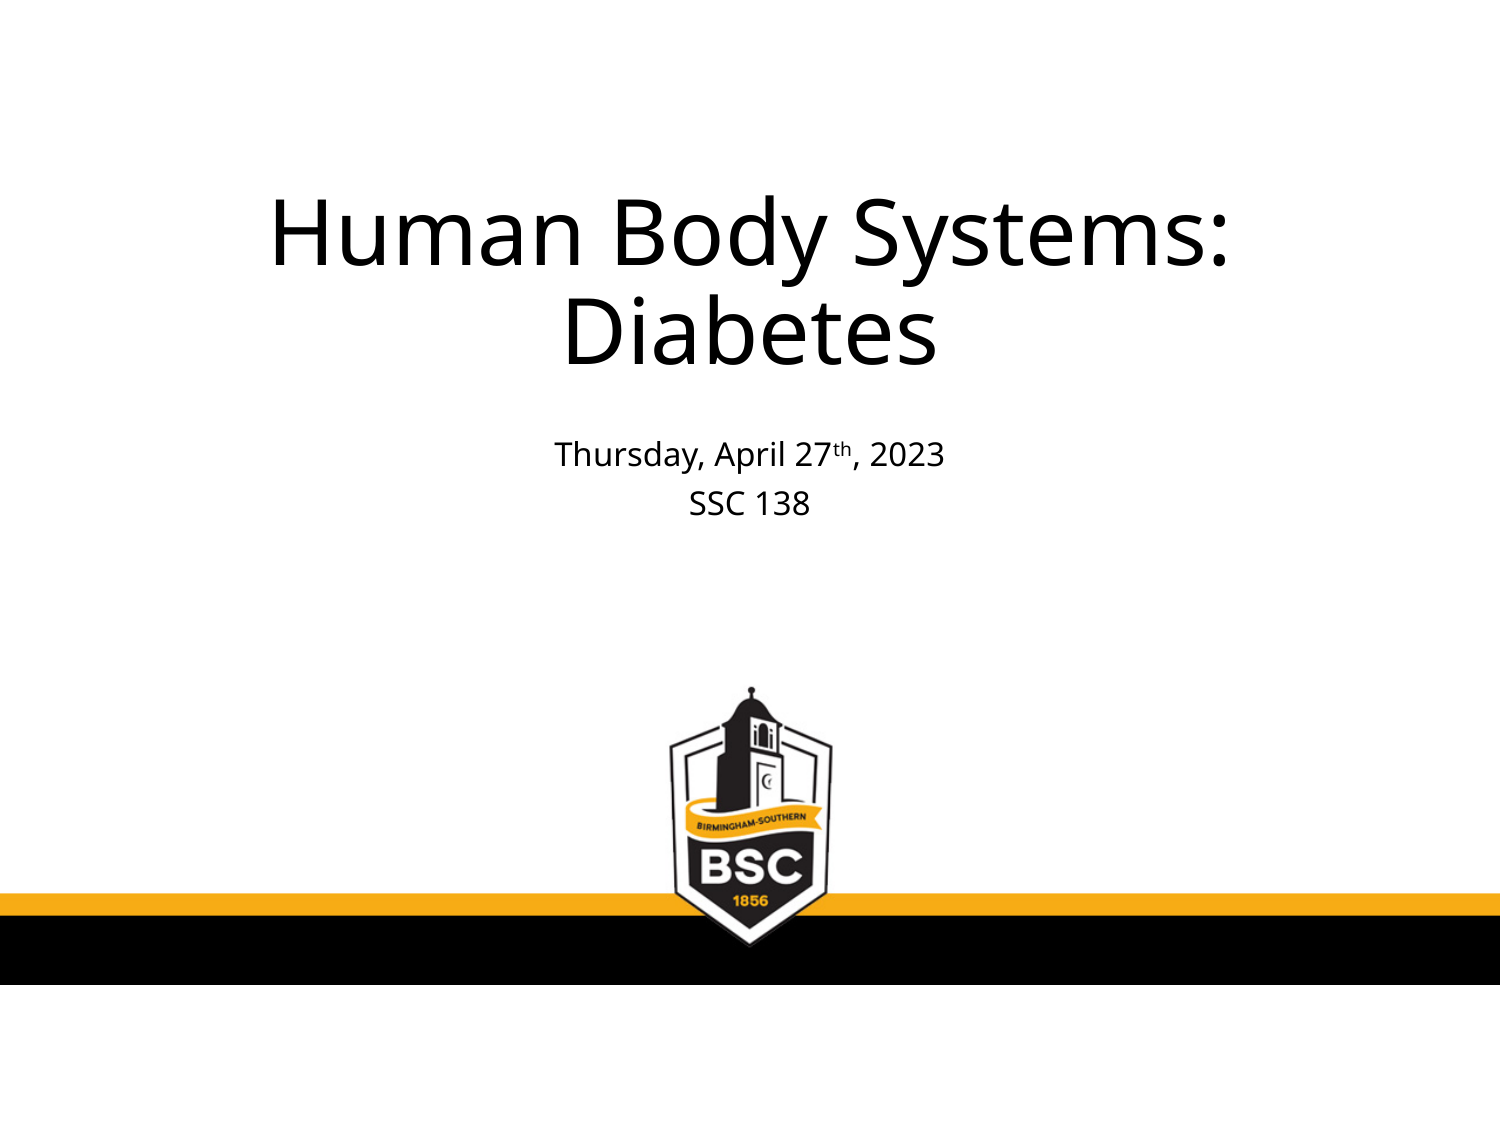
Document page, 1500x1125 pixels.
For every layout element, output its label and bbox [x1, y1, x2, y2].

picture [0, 140, 1500, 986]
